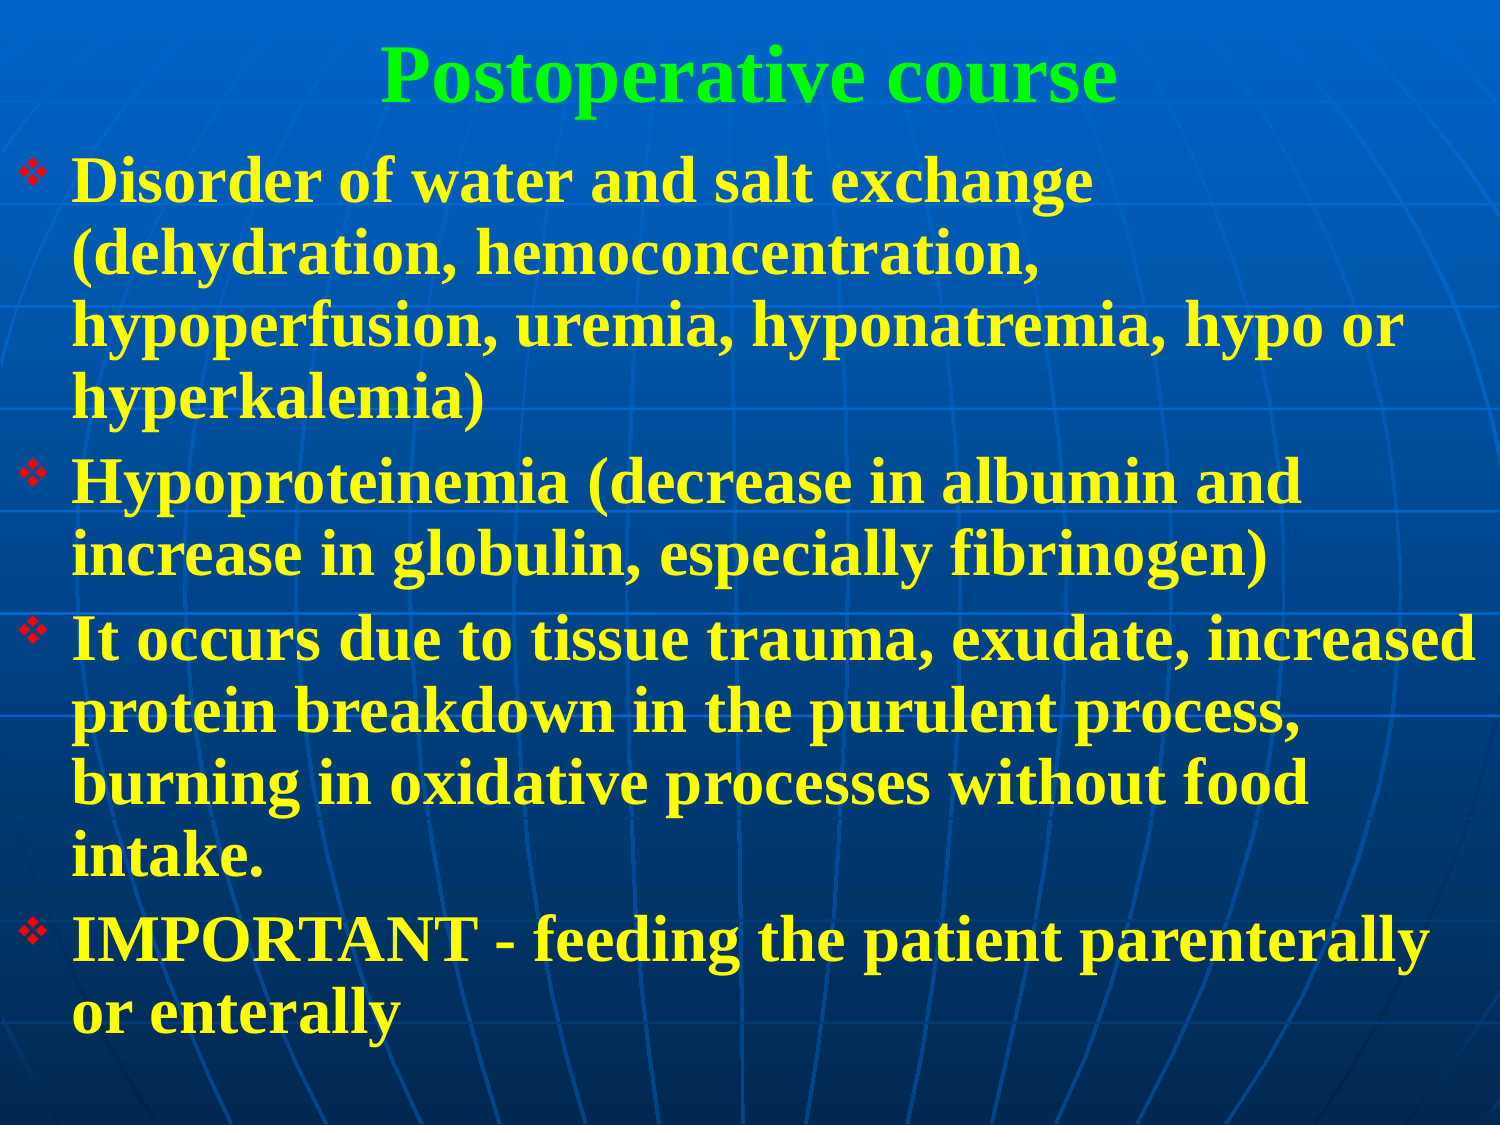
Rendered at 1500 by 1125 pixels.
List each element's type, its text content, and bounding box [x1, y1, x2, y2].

title Postoperative course [0, 0, 1500, 138]
list Disorder of water and salt exchange (dehydration, hemoconcentration, hypoperfusion, uremia, hyponatremia, hypo or hyperkalemia) Hypoproteinemia (decrease in albumin and increase in globulin, especially fibrinogen) It occurs due to tissue trauma, exudate, increased protein breakdown in the purulent process, burning in oxidative processes without food intake. IMPORTANT - feeding the patient parenterally or enterally [0, 138, 1500, 1125]
